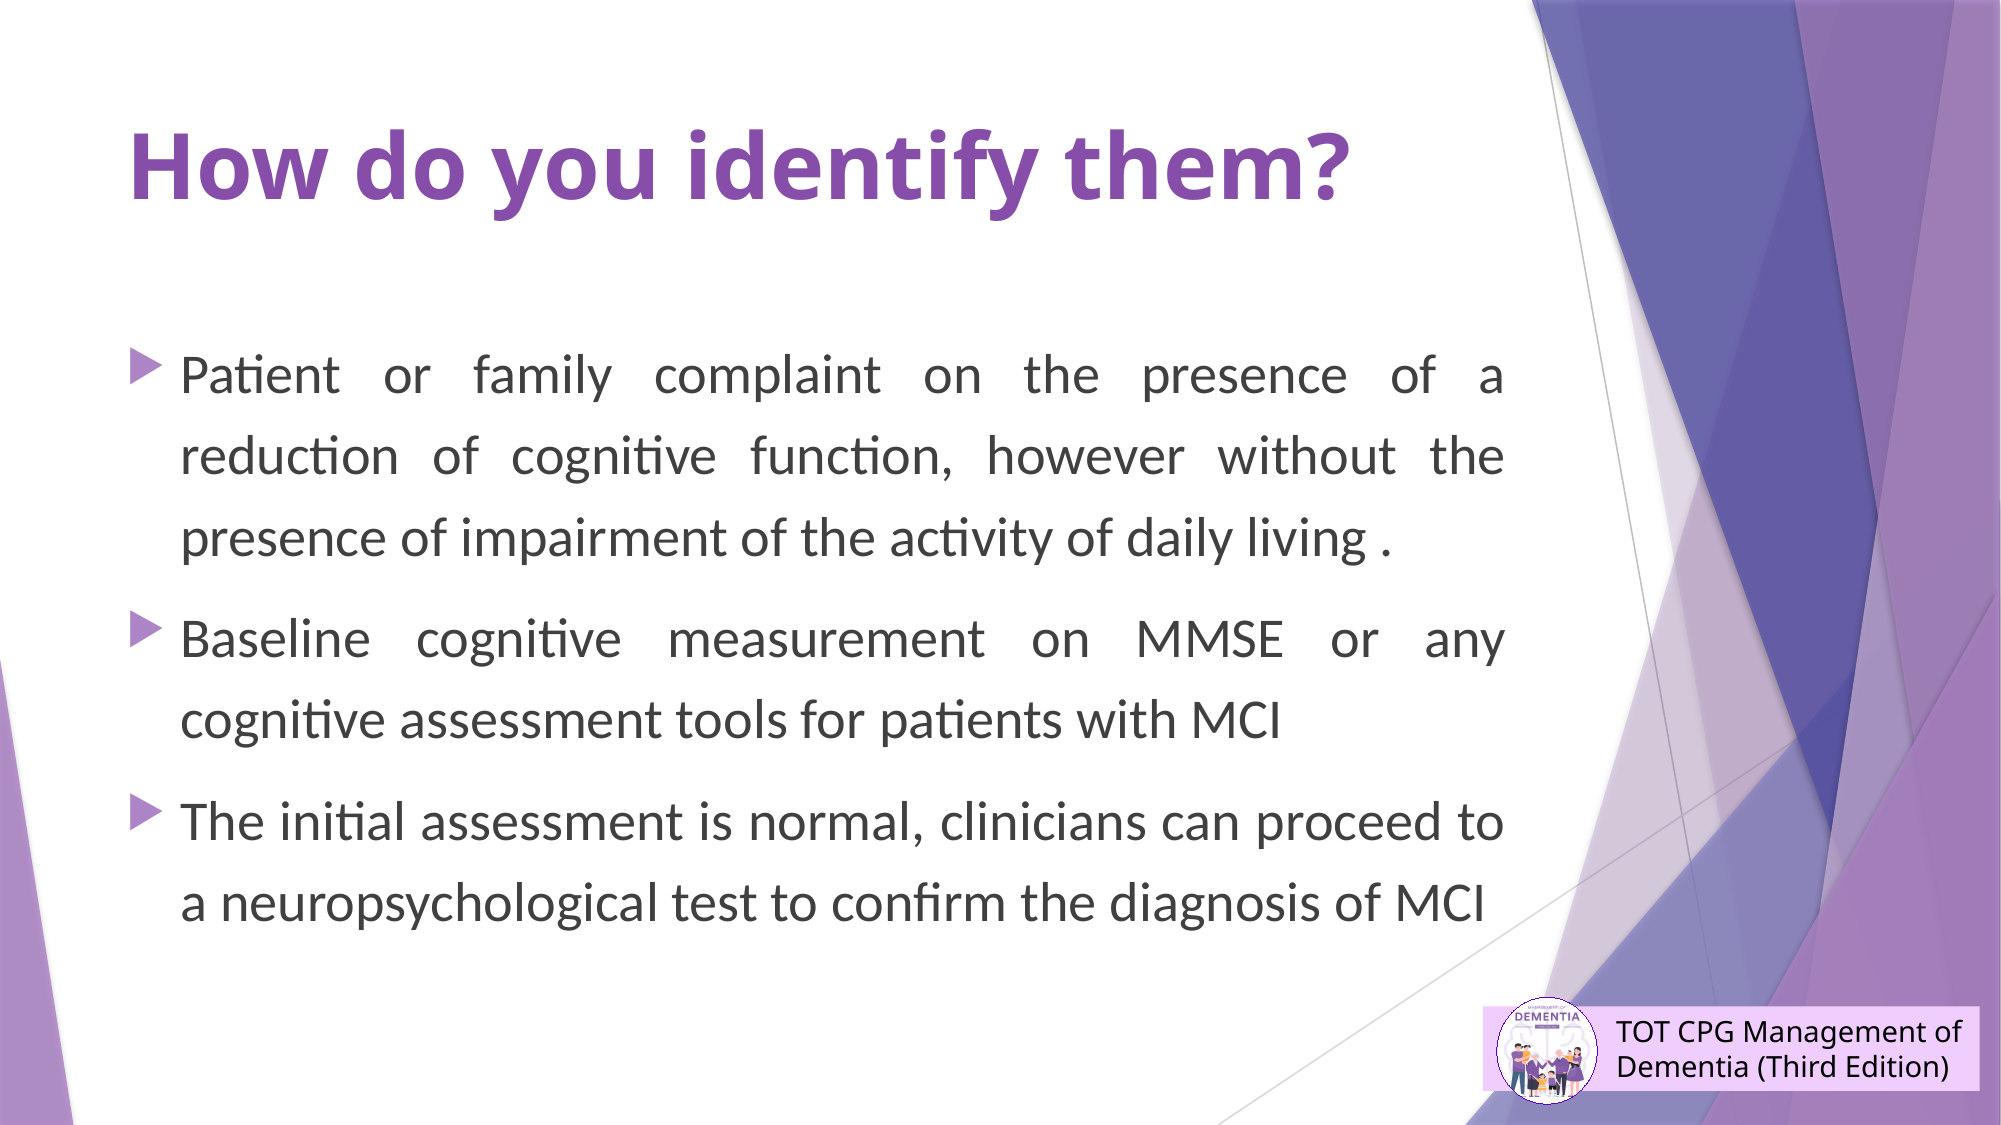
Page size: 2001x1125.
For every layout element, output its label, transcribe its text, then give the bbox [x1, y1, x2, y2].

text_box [1482, 996, 1981, 1105]
title How do you identify them? [111, 99, 1522, 316]
list Patient or family complaint on the presence of a reduction of cognitive function, however without the presence of impairment of the activity of daily living . Baseline cognitive measurement on MMSE or any cognitive assessment tools for patients with MCI The initial assessment is normal, clinicians can proceed to a neuropsychological test to confirm the diagnosis of MCI [111, 316, 1522, 954]
